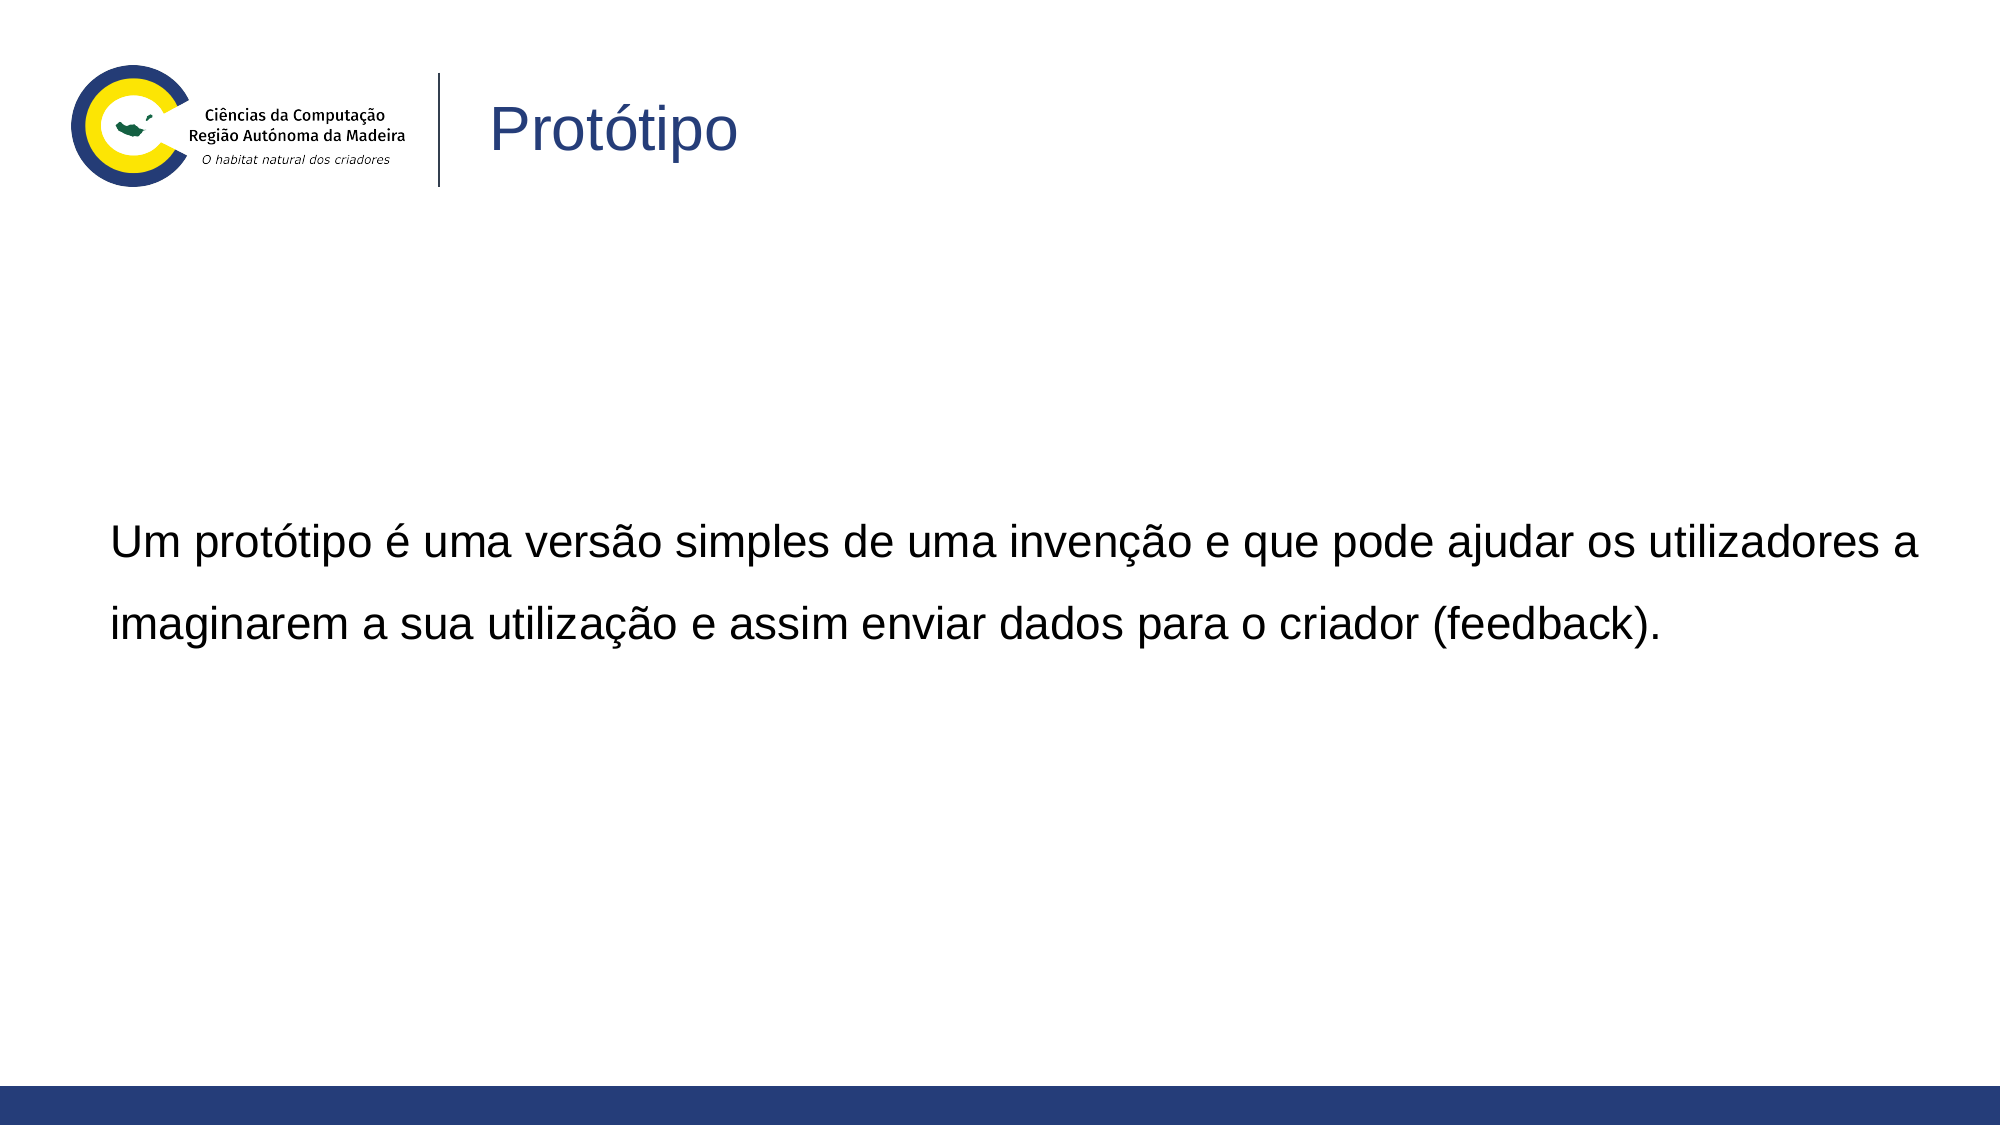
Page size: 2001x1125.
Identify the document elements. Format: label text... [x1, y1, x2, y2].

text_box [71, 65, 440, 188]
text_box Protótipo [474, 80, 755, 171]
text_box Um protótipo é uma versão simples de uma invenção e que pode ajudar os utilizadores a imaginarem a sua utilização e assim enviar dados para o criador (feedback). [95, 476, 1950, 657]
text_box [0, 1085, 2000, 1125]
